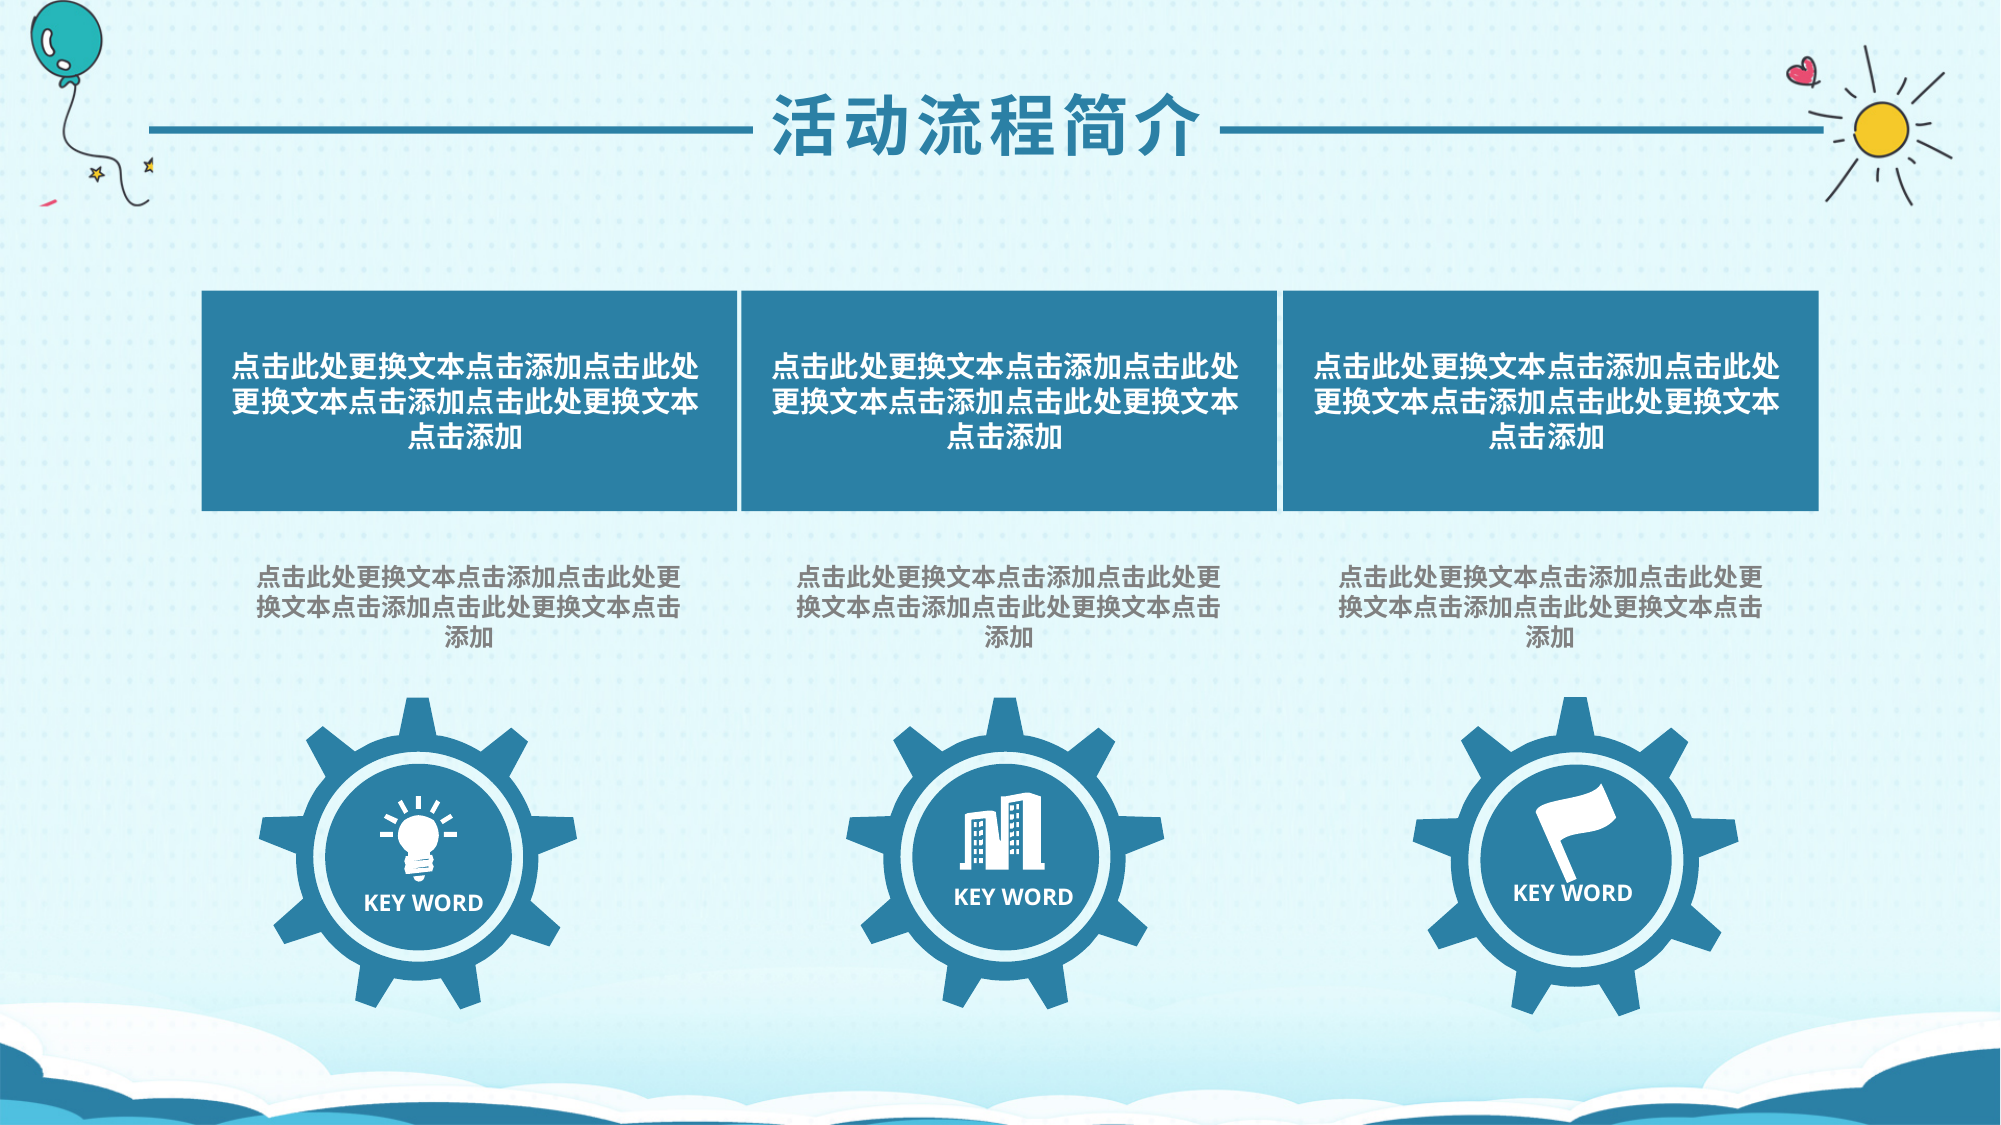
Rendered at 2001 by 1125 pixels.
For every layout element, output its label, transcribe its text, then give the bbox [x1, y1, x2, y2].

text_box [945, 792, 1082, 918]
text_box [1283, 290, 1819, 512]
text_box 点击此处更换文本点击添加点击此处更换文本点击添加点击此处更换文本点击添加 [231, 348, 701, 454]
text_box 点击此处更换文本点击添加点击此处更换文本点击添加点击此处更换文本点击添加 [796, 561, 1222, 652]
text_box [1410, 695, 1736, 1018]
text_box [201, 290, 738, 512]
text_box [844, 696, 1161, 1011]
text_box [1493, 783, 1653, 922]
text_box 点击此处更换文本点击添加点击此处更换文本点击添加点击此处更换文本点击添加 [1312, 348, 1782, 454]
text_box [149, 83, 1824, 165]
text_box [741, 290, 1277, 512]
text_box 点击此处更换文本点击添加点击此处更换文本点击添加点击此处更换文本点击添加 [1338, 561, 1764, 652]
text_box 点击此处更换文本点击添加点击此处更换文本点击添加点击此处更换文本点击添加 [770, 348, 1240, 454]
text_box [355, 795, 492, 924]
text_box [256, 696, 574, 1011]
picture [0, 0, 2001, 1125]
text_box 点击此处更换文本点击添加点击此处更换文本点击添加点击此处更换文本点击添加 [256, 561, 682, 652]
